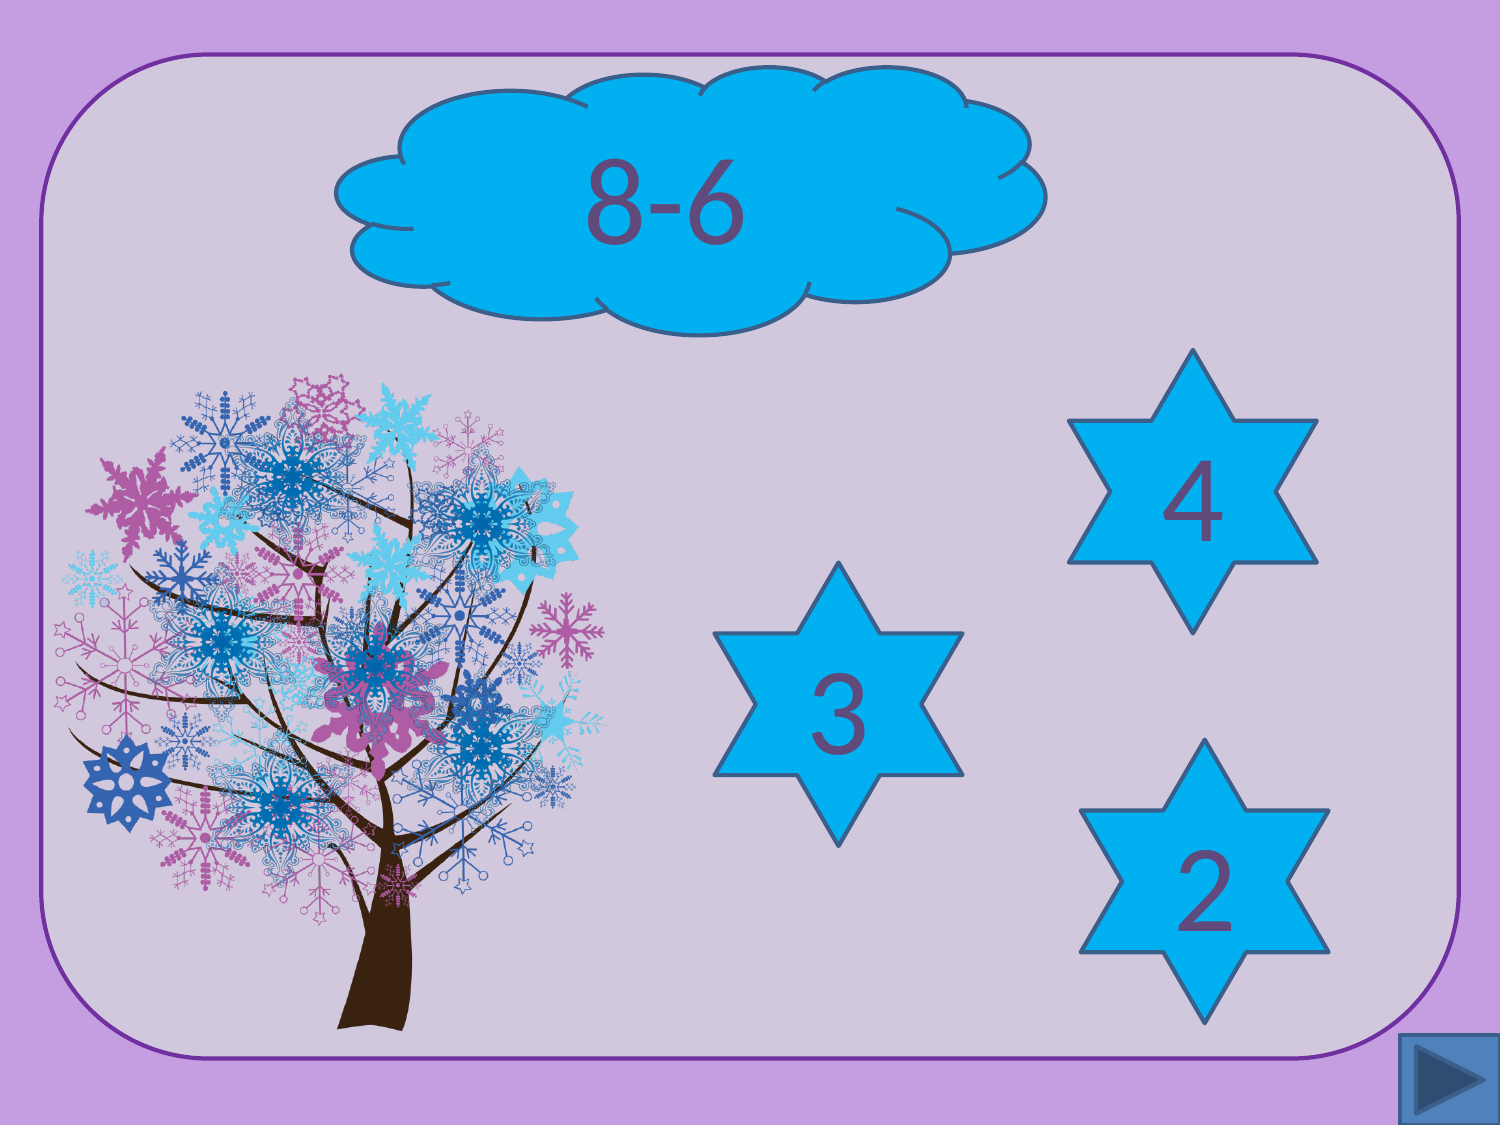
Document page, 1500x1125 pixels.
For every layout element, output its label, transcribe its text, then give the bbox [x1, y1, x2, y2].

text_box [39, 52, 1461, 1061]
text_box [1398, 1033, 1500, 1125]
text_box 2 [1078, 737, 1331, 1026]
text_box 4 [1067, 347, 1319, 636]
picture [52, 373, 609, 1031]
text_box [147, 396, 556, 888]
text_box 8-6 [333, 65, 1048, 338]
text_box 3 [712, 560, 965, 849]
